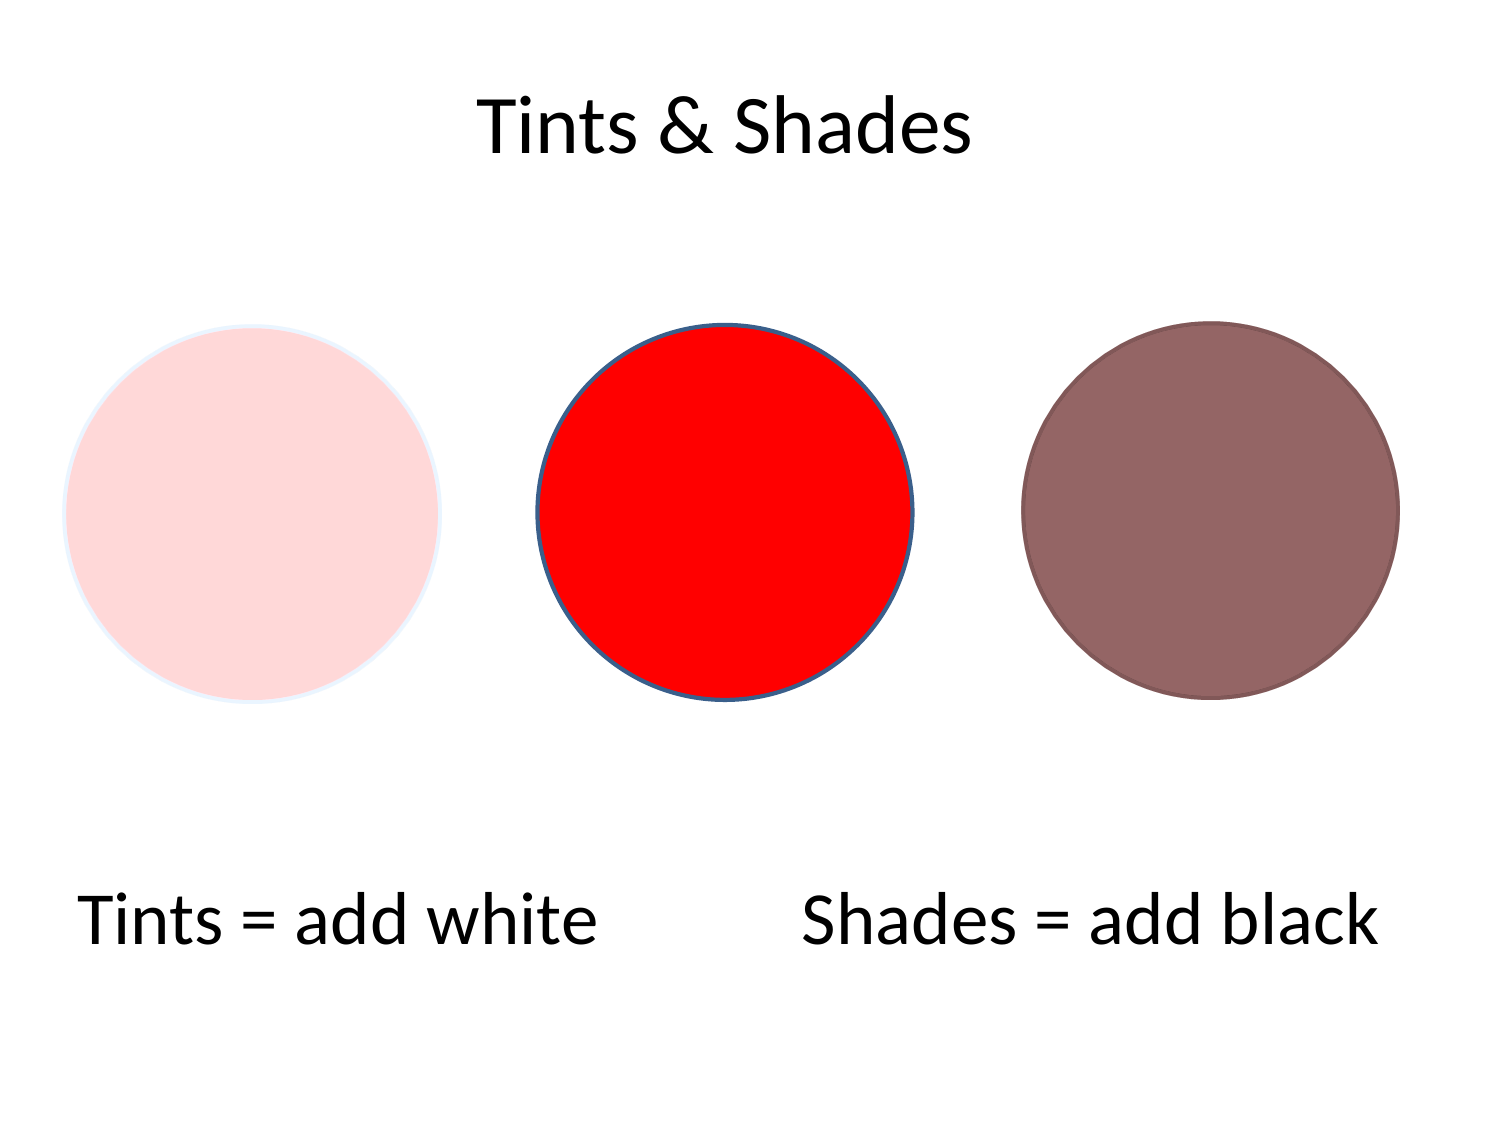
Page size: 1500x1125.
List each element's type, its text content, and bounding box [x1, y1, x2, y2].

text_box Tints & Shades [162, 62, 1288, 178]
picture [62, 324, 442, 705]
picture [1020, 320, 1401, 701]
text_box Tints = add white Shades = add black [62, 862, 1400, 968]
text_box [535, 322, 915, 703]
